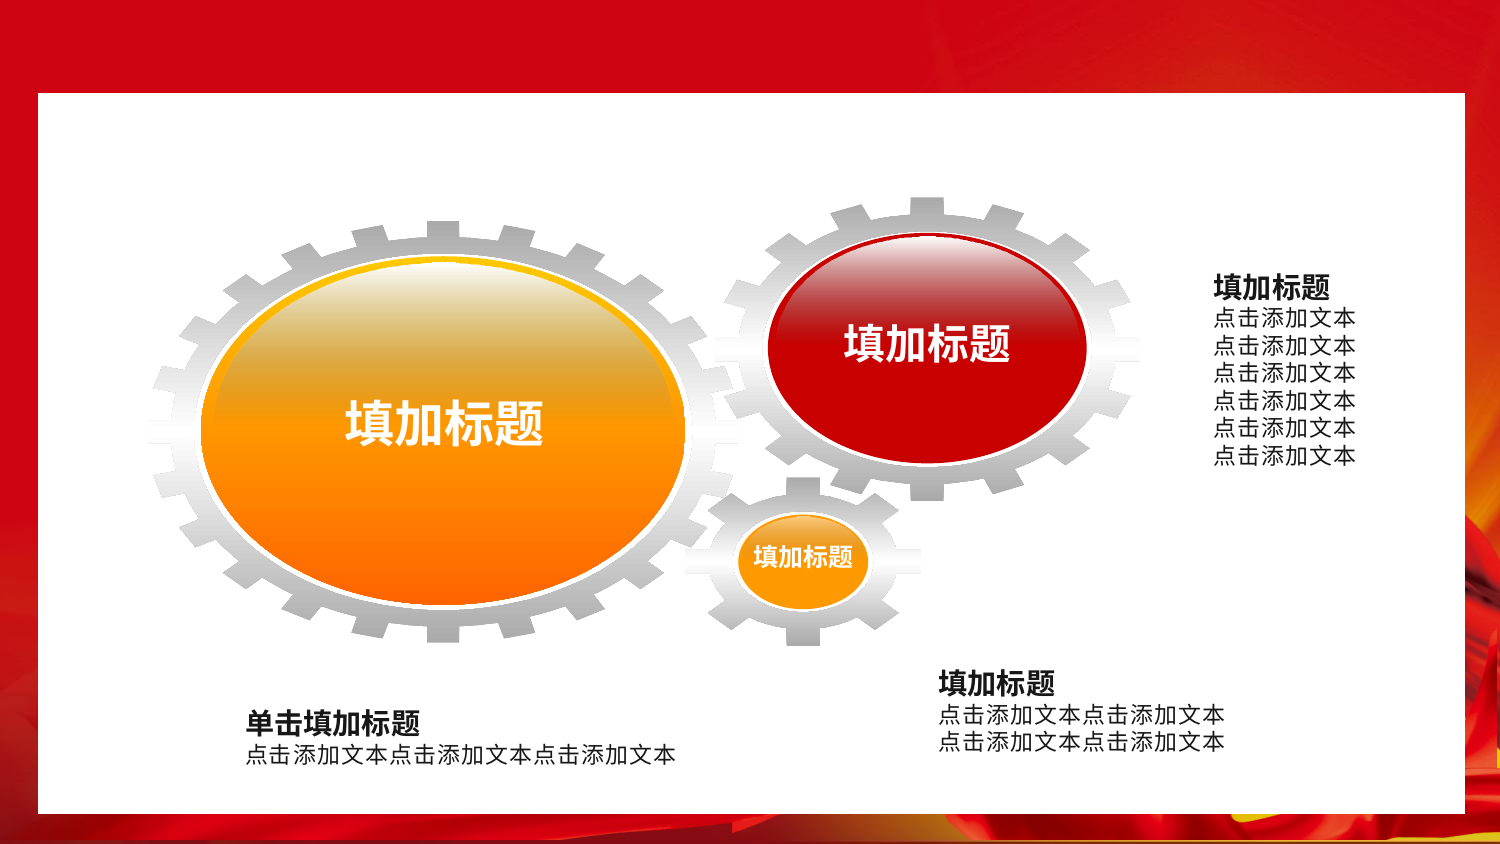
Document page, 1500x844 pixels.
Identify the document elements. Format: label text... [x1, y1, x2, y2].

title [0, 45, 1294, 208]
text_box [567, 477, 1040, 647]
text_box 填加标题 点击添加文本 点击添加文本 点击添加文本 点击添加文本 点击添加文本 点击添加文本 [1198, 261, 1412, 504]
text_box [691, 197, 1164, 502]
text_box 单击填加标题 点击添加文本点击添加文本点击添加文本 [230, 697, 809, 776]
picture [0, 0, 1500, 844]
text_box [147, 220, 691, 643]
text_box 填加标题 点击添加文本点击添加文本 点击添加文本点击添加文本 [923, 658, 1270, 791]
